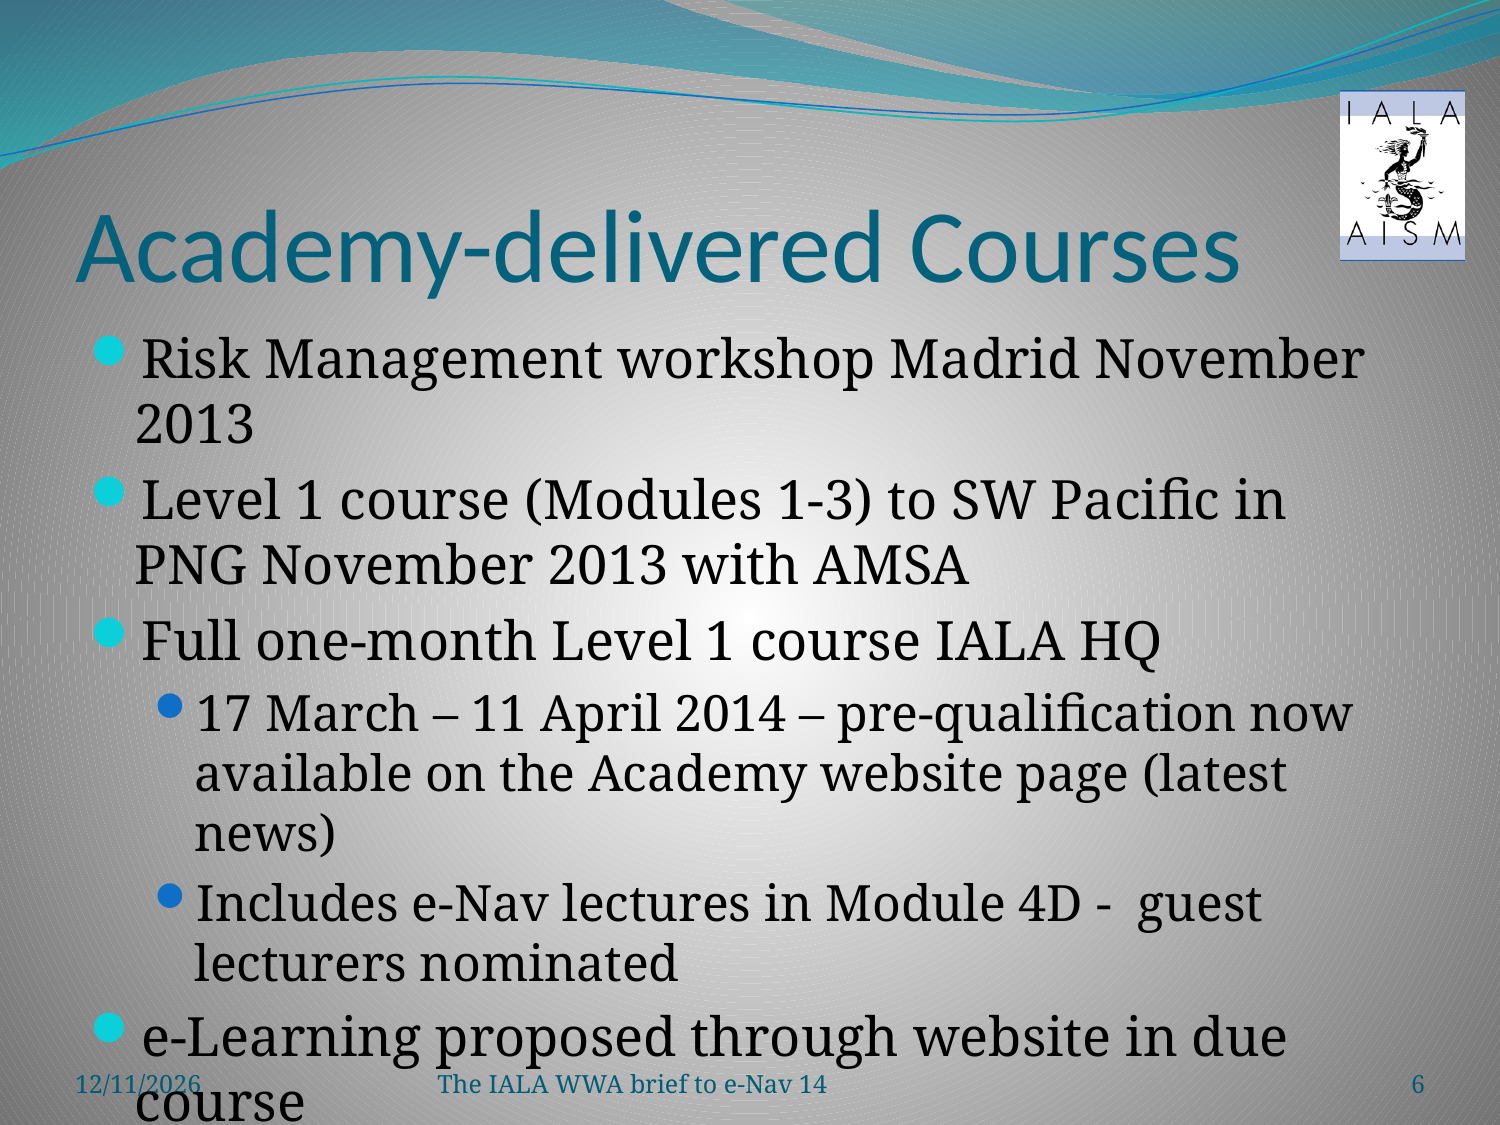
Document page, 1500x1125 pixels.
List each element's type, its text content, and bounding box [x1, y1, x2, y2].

picture [1340, 90, 1465, 261]
title Academy-delivered Courses [75, 115, 1425, 303]
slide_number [75, 1042, 425, 1103]
slide_number 6 [1299, 1042, 1425, 1103]
list Risk Management workshop Madrid November 2013 Level 1 course (Modules 1-3) to SW Pacific in PNG November 2013 with AMSA Full one-month Level 1 course IALA HQ 17 March – 11 April 2014 – pre-qualification now available on the Academy website page (latest news) Includes e-Nav lectures in Module 4D - guest lecturers nominated e-Learning proposed through website in due course [75, 317, 1425, 1038]
footer The IALA WWA brief to e-Nav 14 [437, 1042, 988, 1103]
